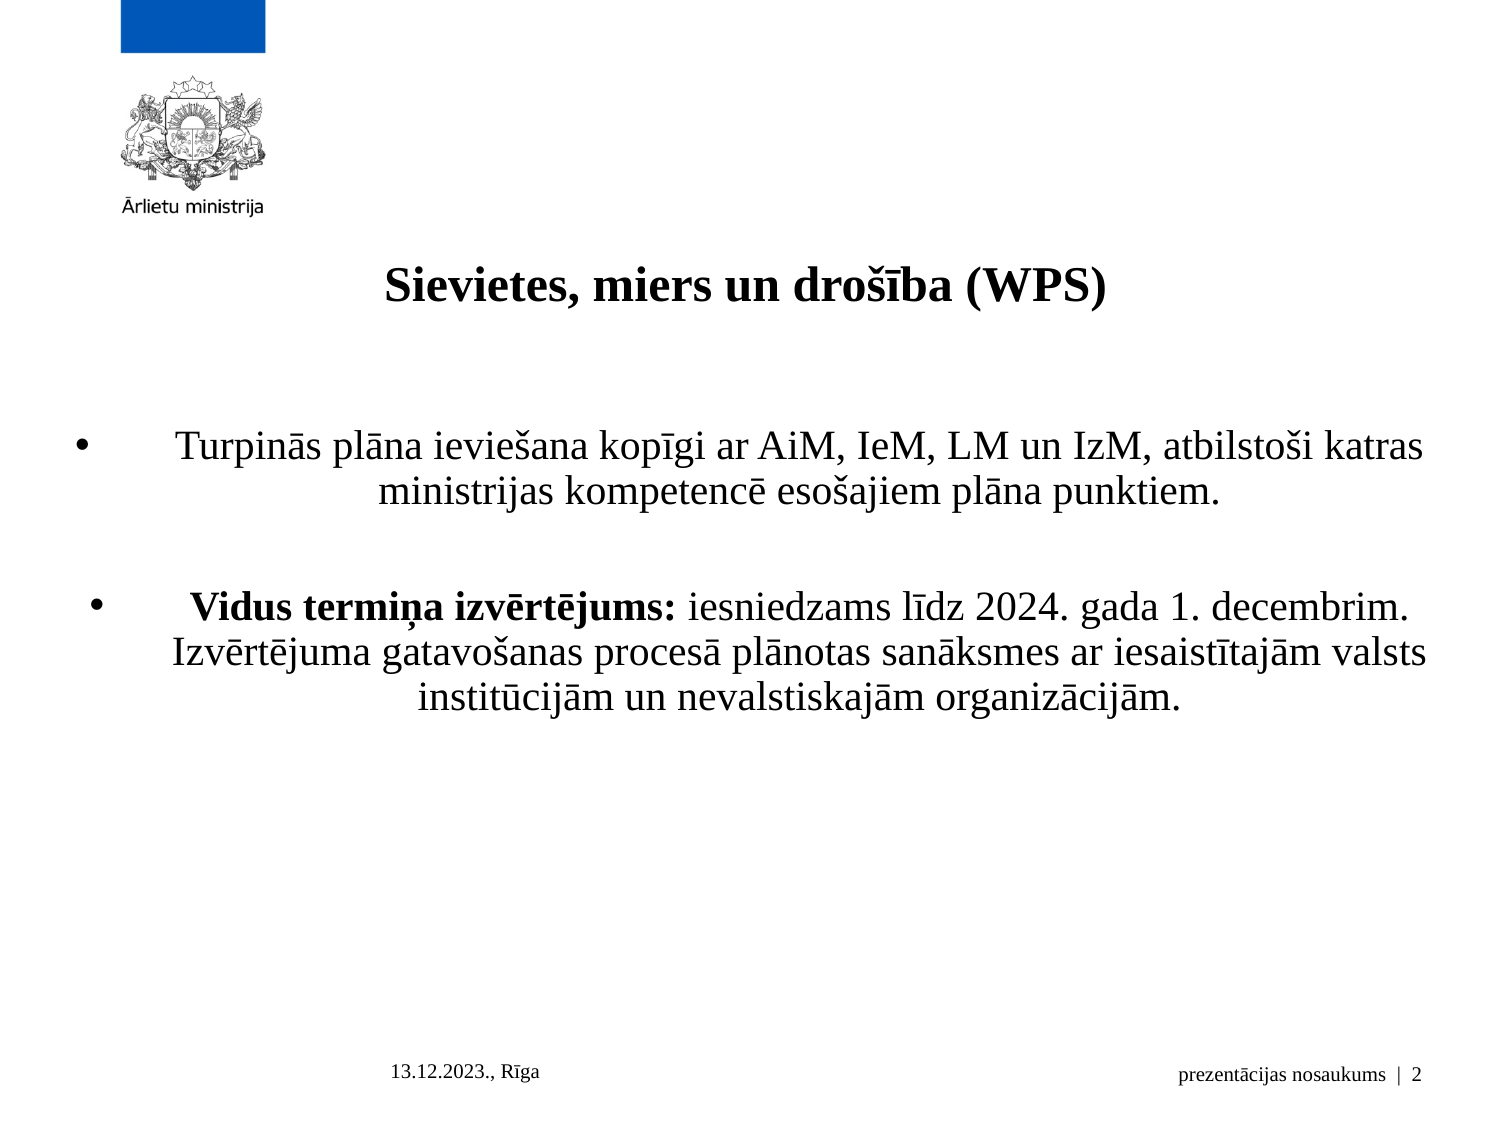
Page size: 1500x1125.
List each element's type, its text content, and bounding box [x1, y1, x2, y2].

title Sievietes, miers un drošība (WPS) [368, 162, 1132, 320]
subtitle Turpinās plāna ieviešana kopīgi ar AiM, IeM, LM un IzM, atbilstoši katras ministrijas kompetencē esošajiem plāna punktiem. Vidus termiņa izvērtējums: iesniedzams līdz 2024. gada 1. decembrim. Izvērtējuma gatavošanas procesā plānotas sanāksmes ar iesaistītajām valsts institūcijām un nevalstiskajām organizācijām. [43, 416, 1457, 787]
text_box 13.12.2023., Rīga [375, 1040, 725, 1100]
slide_number prezentācijas nosaukums | 2 [1087, 1042, 1438, 1103]
picture [48, 0, 338, 322]
